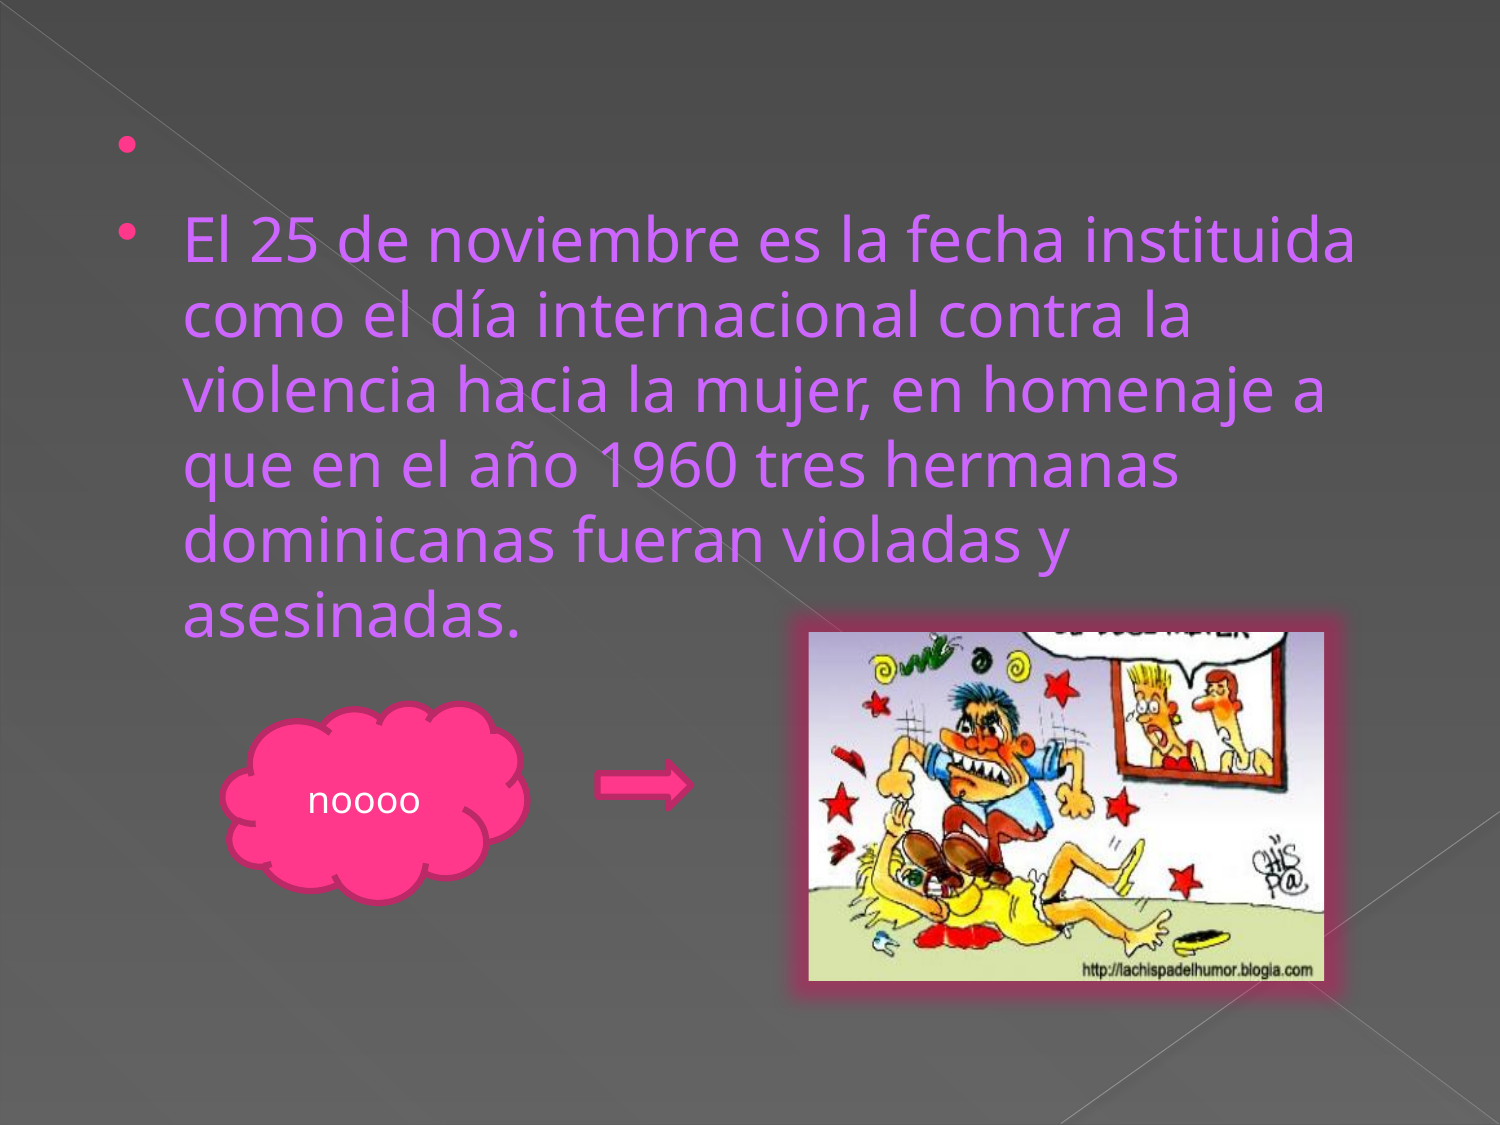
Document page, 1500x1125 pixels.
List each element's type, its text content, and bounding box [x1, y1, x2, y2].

picture [808, 632, 1325, 981]
list El 25 de noviembre es la fecha instituida como el día internacional contra la violencia hacia la mujer, en homenaje a que en el año 1960 tres hermanas dominicanas fueran violadas y asesinadas. [93, 105, 1425, 1059]
text_box [594, 758, 695, 812]
text_box noooo [219, 700, 531, 907]
